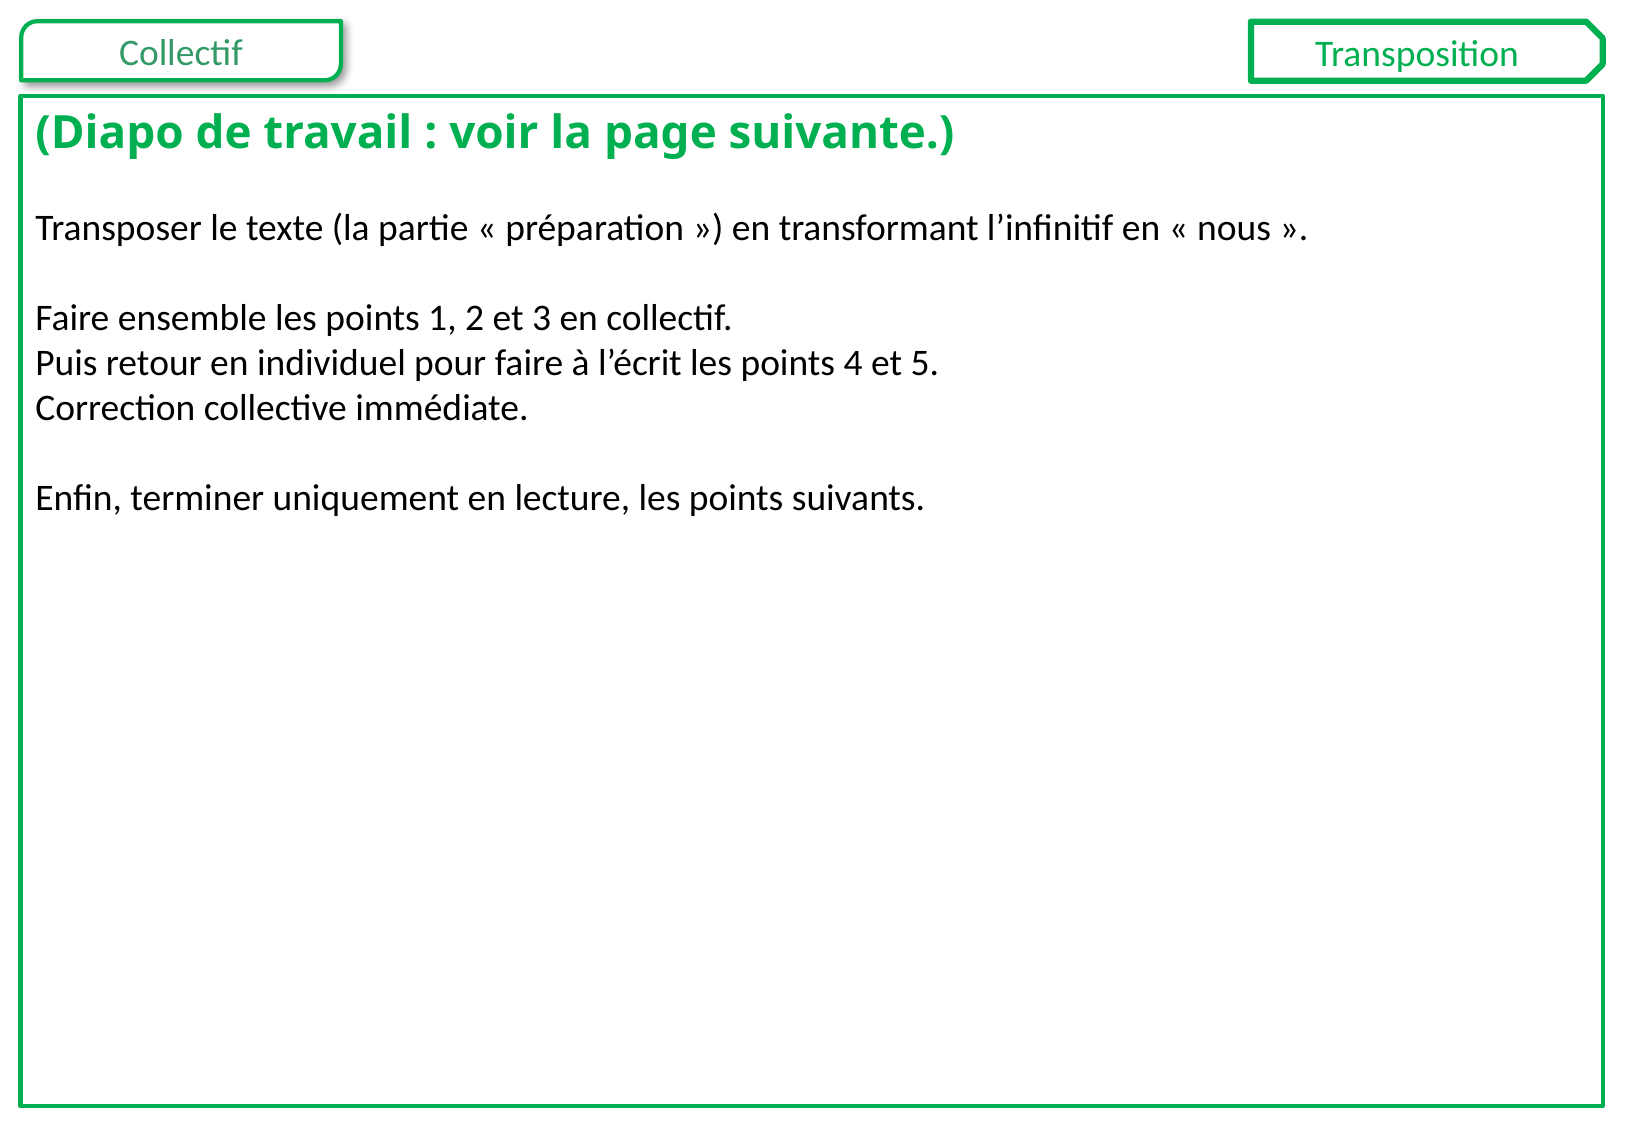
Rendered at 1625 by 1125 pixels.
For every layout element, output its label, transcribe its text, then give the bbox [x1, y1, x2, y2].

list (Diapo de travail : voir la page suivante.) Transposer le texte (la partie « préparation ») en transformant l’infinitif en « nous ». Faire ensemble les points 1, 2 et 3 en collectif. Puis retour en individuel pour faire à l’écrit les points 4 et 5. Correction collective immédiate. Enfin, terminer uniquement en lecture, les points suivants. [18, 94, 1605, 1108]
list Transposition [1250, 21, 1584, 81]
